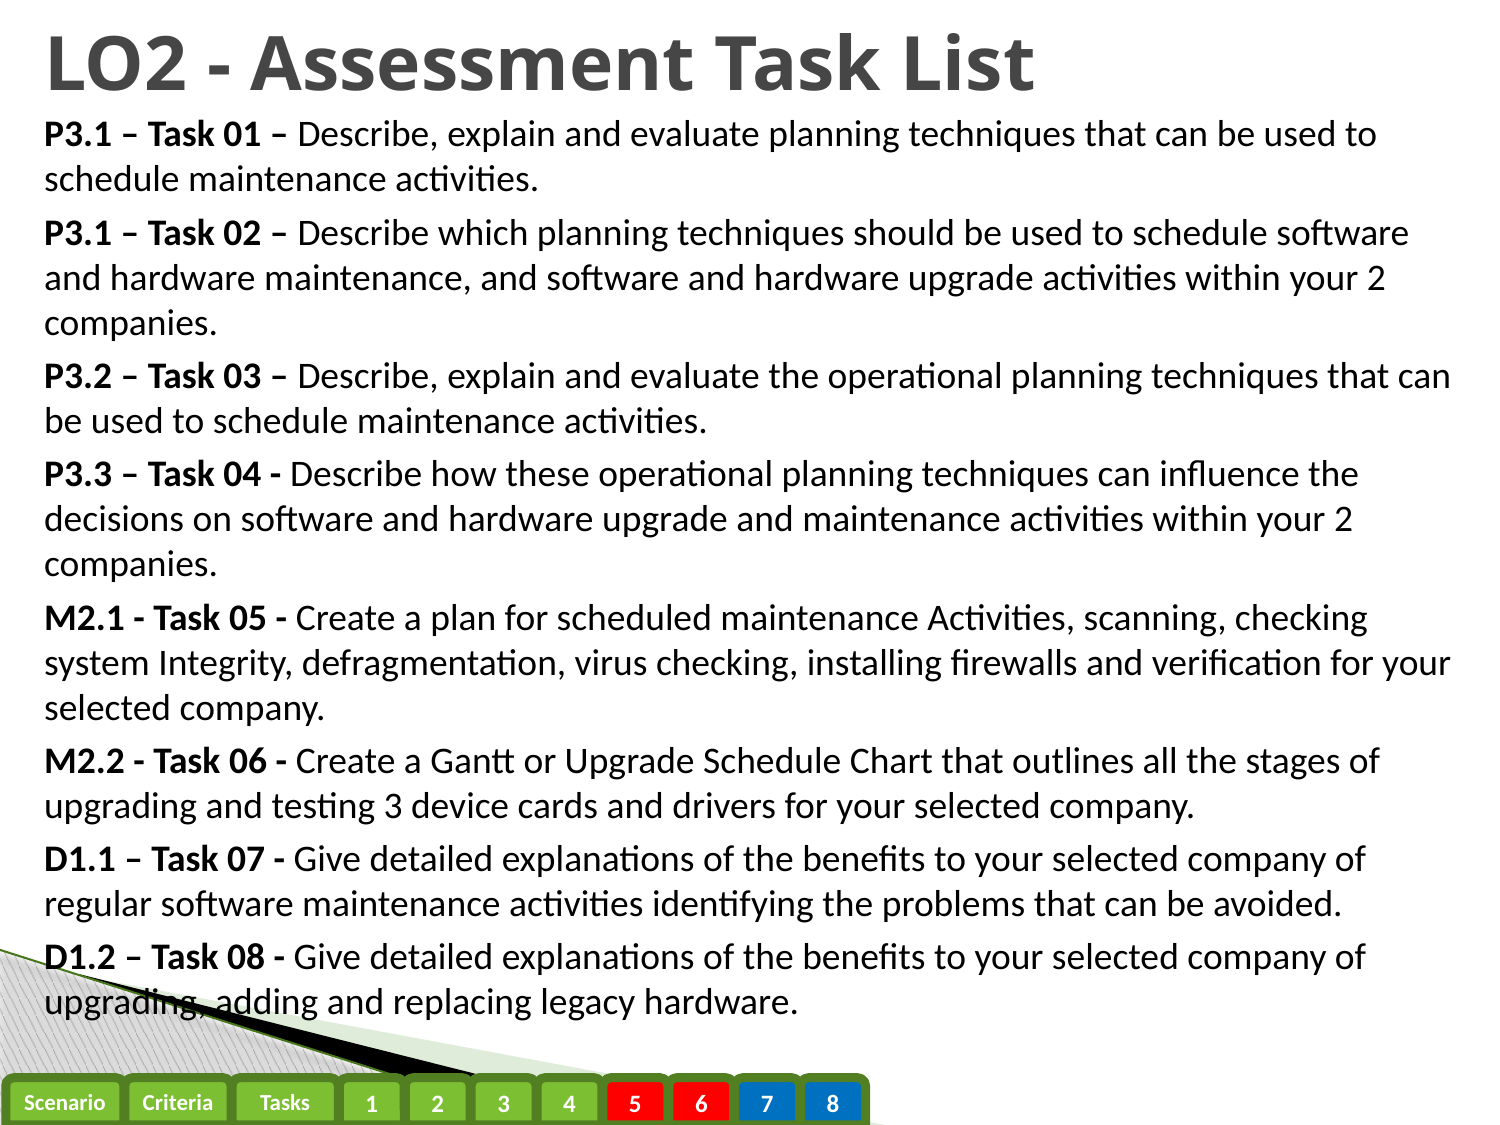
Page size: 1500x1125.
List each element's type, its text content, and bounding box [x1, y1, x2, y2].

title LO2 - Assessment Task List [29, 30, 1463, 90]
list P3.1 – Task 01 – Describe, explain and evaluate planning techniques that can be used to schedule maintenance activities. P3.1 – Task 02 – Describe which planning techniques should be used to schedule software and hardware maintenance, and software and hardware upgrade activities within your 2 companies. P3.2 – Task 03 – Describe, explain and evaluate the operational planning techniques that can be used to schedule maintenance activities. P3.3 – Task 04 - Describe how these operational planning techniques can influence the decisions on software and hardware upgrade and maintenance activities within your 2 companies. M2.1 - Task 05 - Create a plan for scheduled maintenance Activities, scanning, checking system Integrity, defragmentation, virus checking, installing firewalls and verification for your selected company. M2.2 - Task 06 - Create a Gantt or Upgrade Schedule Chart that outlines all the stages of upgrading and testing 3 device cards and drivers for your selected company. D1.1 – Task 07 - Give detailed explanations of the benefits to your selected company of regular software maintenance activities identifying the problems that can be avoided. D1.2 – Task 08 - Give detailed explanations of the benefits to your selected company of upgrading, adding and replacing legacy hardware. [29, 101, 1471, 1047]
